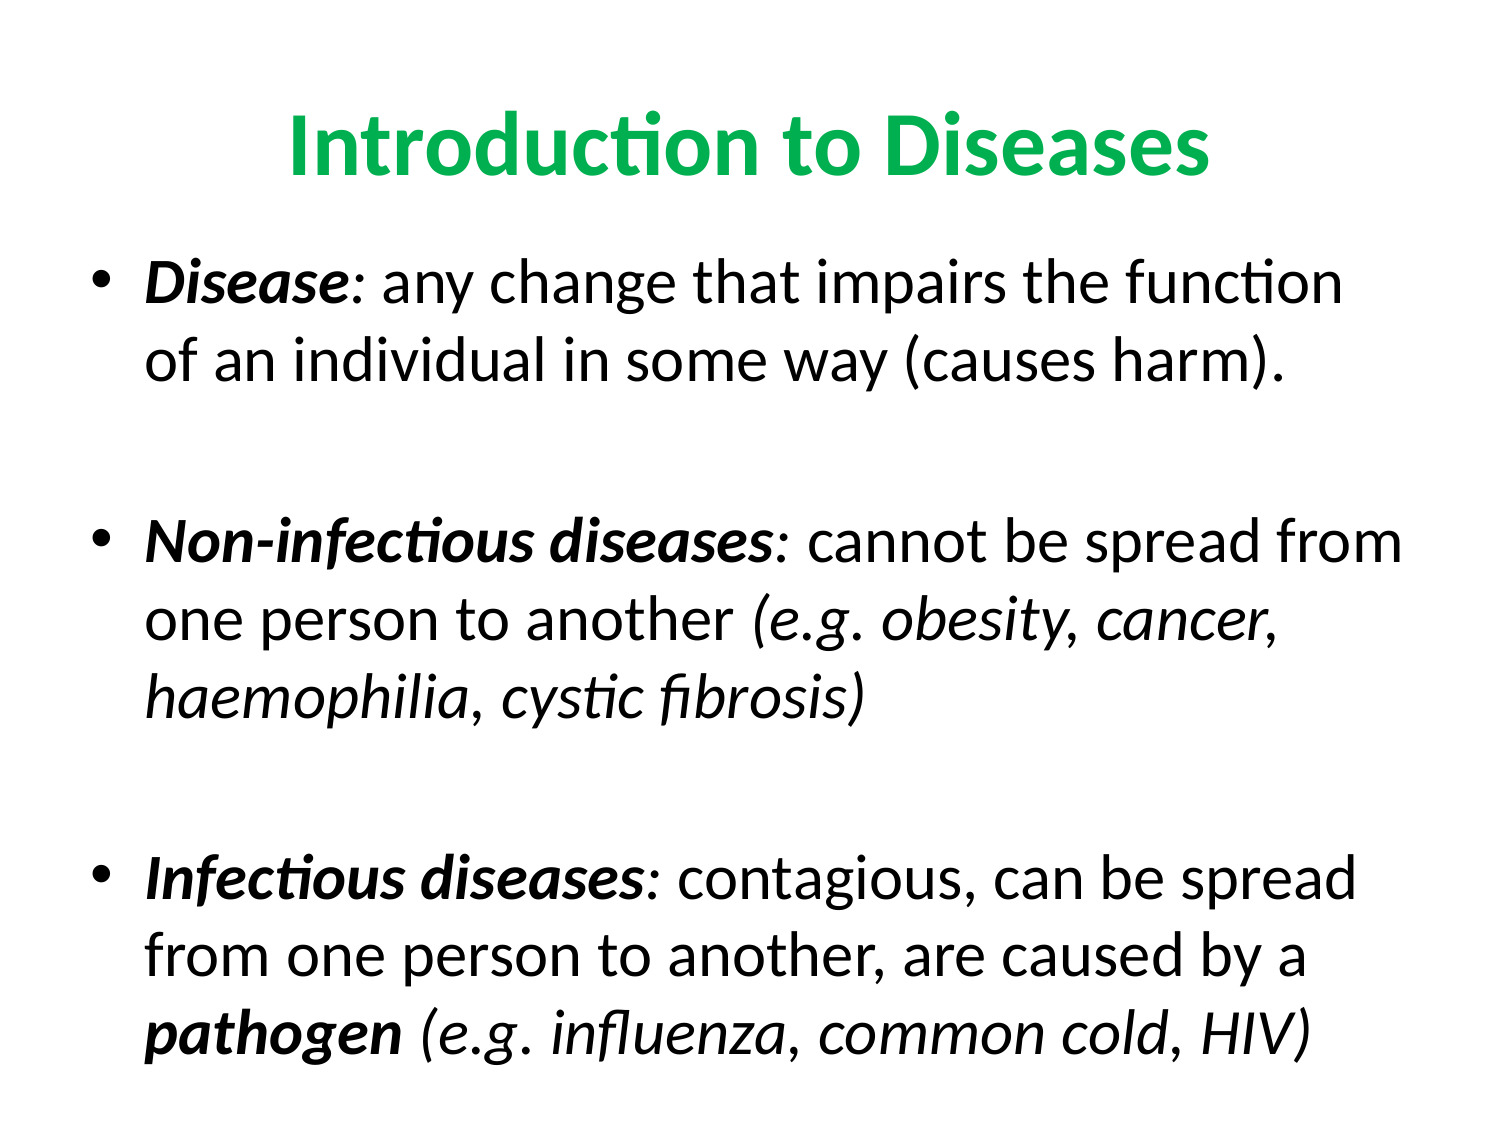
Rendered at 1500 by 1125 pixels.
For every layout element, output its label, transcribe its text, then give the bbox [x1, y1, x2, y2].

title Introduction to Diseases [75, 45, 1425, 231]
list Disease: any change that impairs the function of an individual in some way (causes harm). Non-infectious diseases: cannot be spread from one person to another (e.g. obesity, cancer, haemophilia, cystic fibrosis) Infectious diseases: contagious, can be spread from one person to another, are caused by a pathogen (e.g. influenza, common cold, HIV) [75, 231, 1425, 1083]
